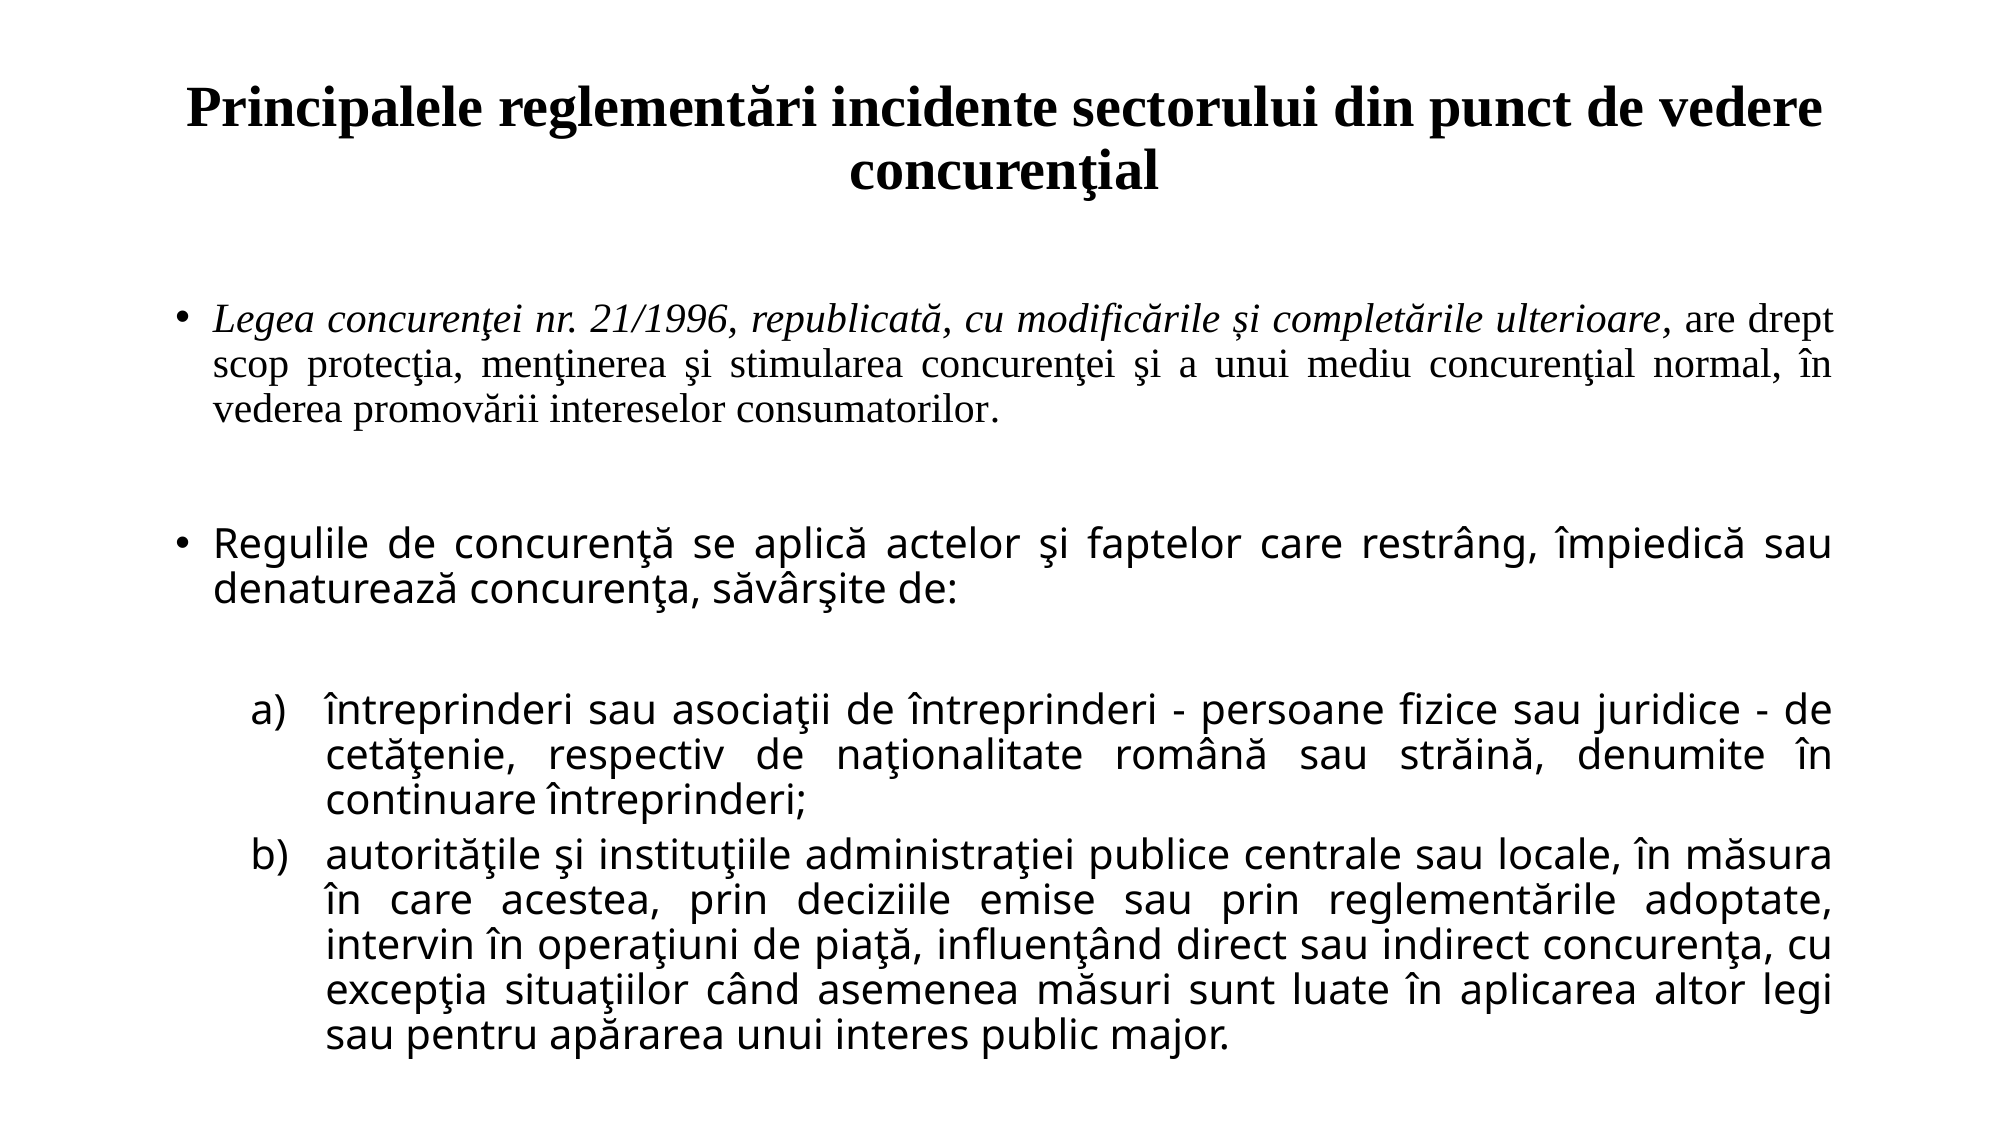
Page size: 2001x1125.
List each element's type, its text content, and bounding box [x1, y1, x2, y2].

list Legea concurenţei nr. 21/1996, republicată, cu modificările și completările ulterioare, are drept scop protecţia, menţinerea şi stimularea concurenţei şi a unui mediu concurenţial normal, în vederea promovării intereselor consumatorilor. Regulile de concurenţă se aplică actelor şi faptelor care restrâng, împiedică sau denaturează concurenţa, săvârşite de: întreprinderi sau asociaţii de întreprinderi - persoane fizice sau juridice - de cetăţenie, respectiv de naţionalitate română sau străină, denumite în continuare întreprinderi; autorităţile şi instituţiile administraţiei publice centrale sau locale, în măsura în care acestea, prin deciziile emise sau prin reglementările adoptate, intervin în operaţiuni de piaţă, influenţând direct sau indirect concurenţa, cu excepţia situaţiilor când asemenea măsuri sunt luate în aplicarea altor legi sau pentru apărarea unui interes public major. [160, 288, 1849, 1038]
title Principalele reglementări incidente sectorului din punct de vedere concurenţial [160, 70, 1849, 209]
